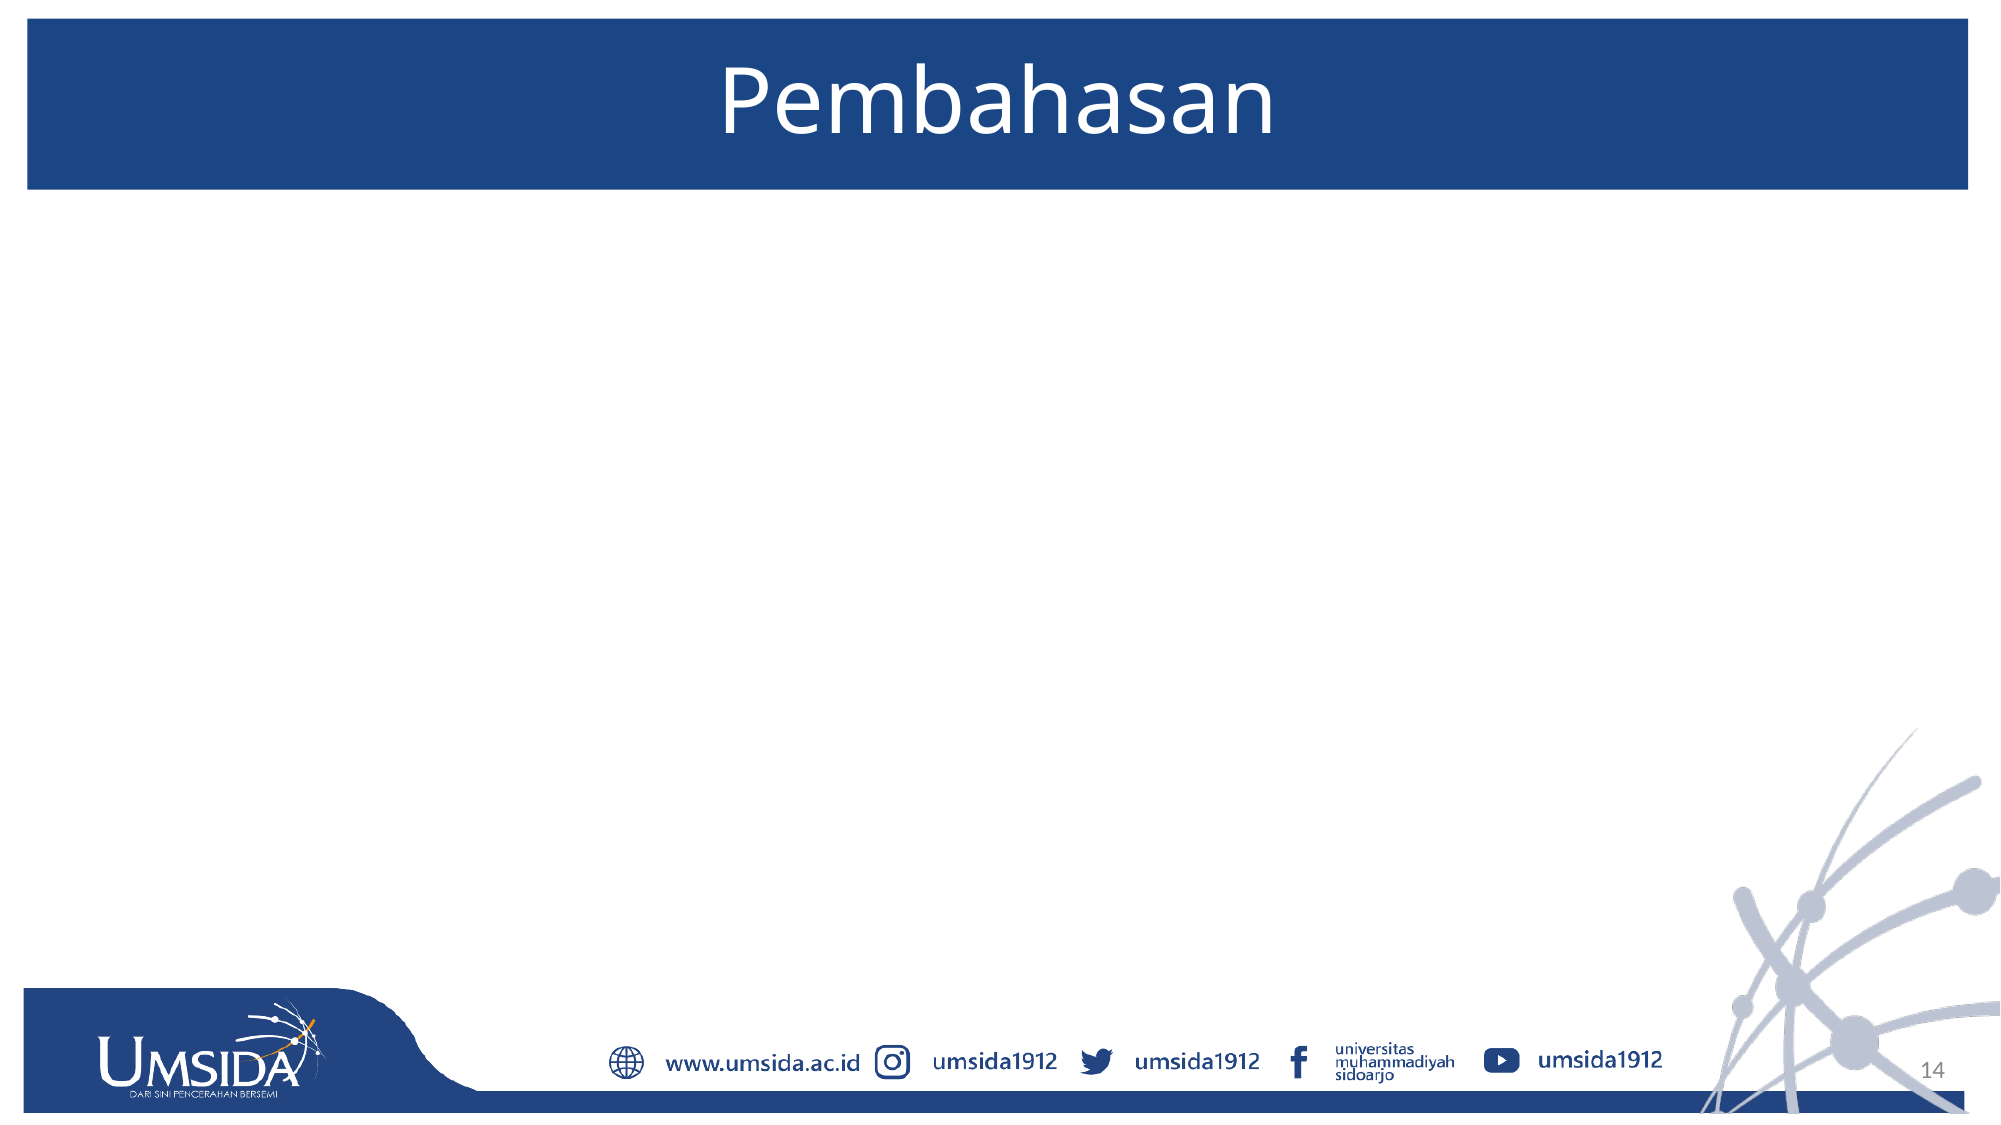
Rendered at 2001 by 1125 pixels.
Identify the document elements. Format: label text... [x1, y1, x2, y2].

title Pembahasan [27, 18, 1969, 190]
picture [23, 51, 2001, 1114]
